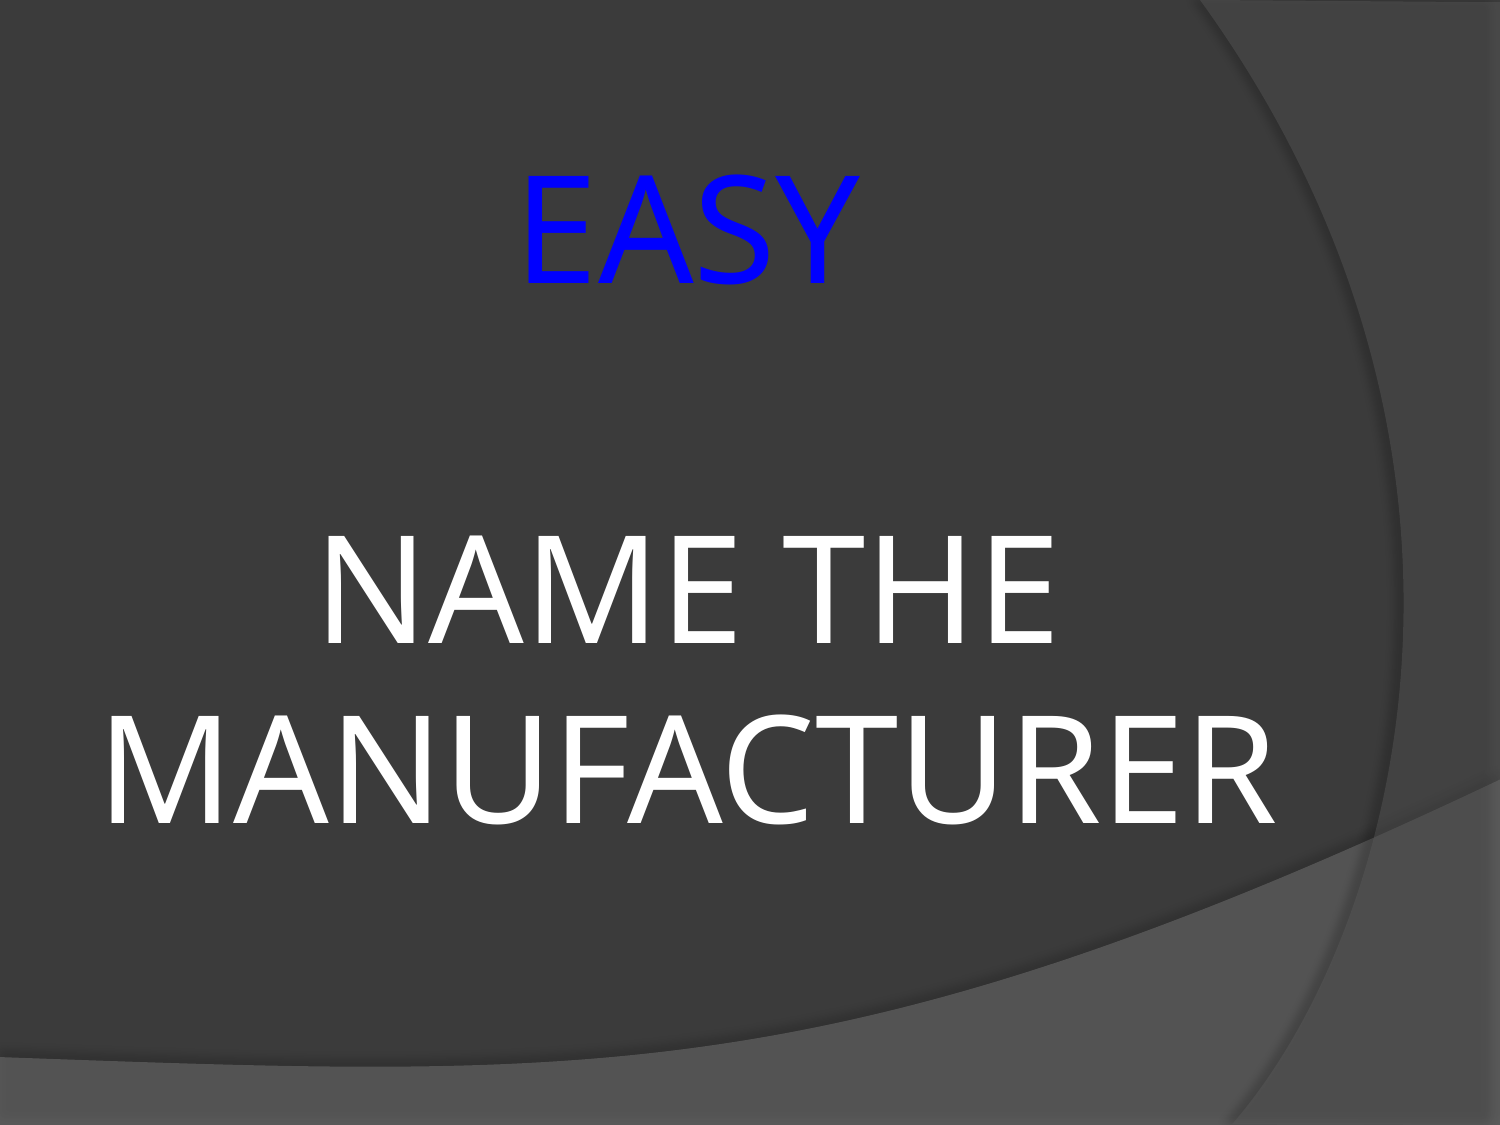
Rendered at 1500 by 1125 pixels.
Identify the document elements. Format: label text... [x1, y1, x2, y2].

title EASY NAME THE MANUFACTURER [75, 37, 1301, 950]
